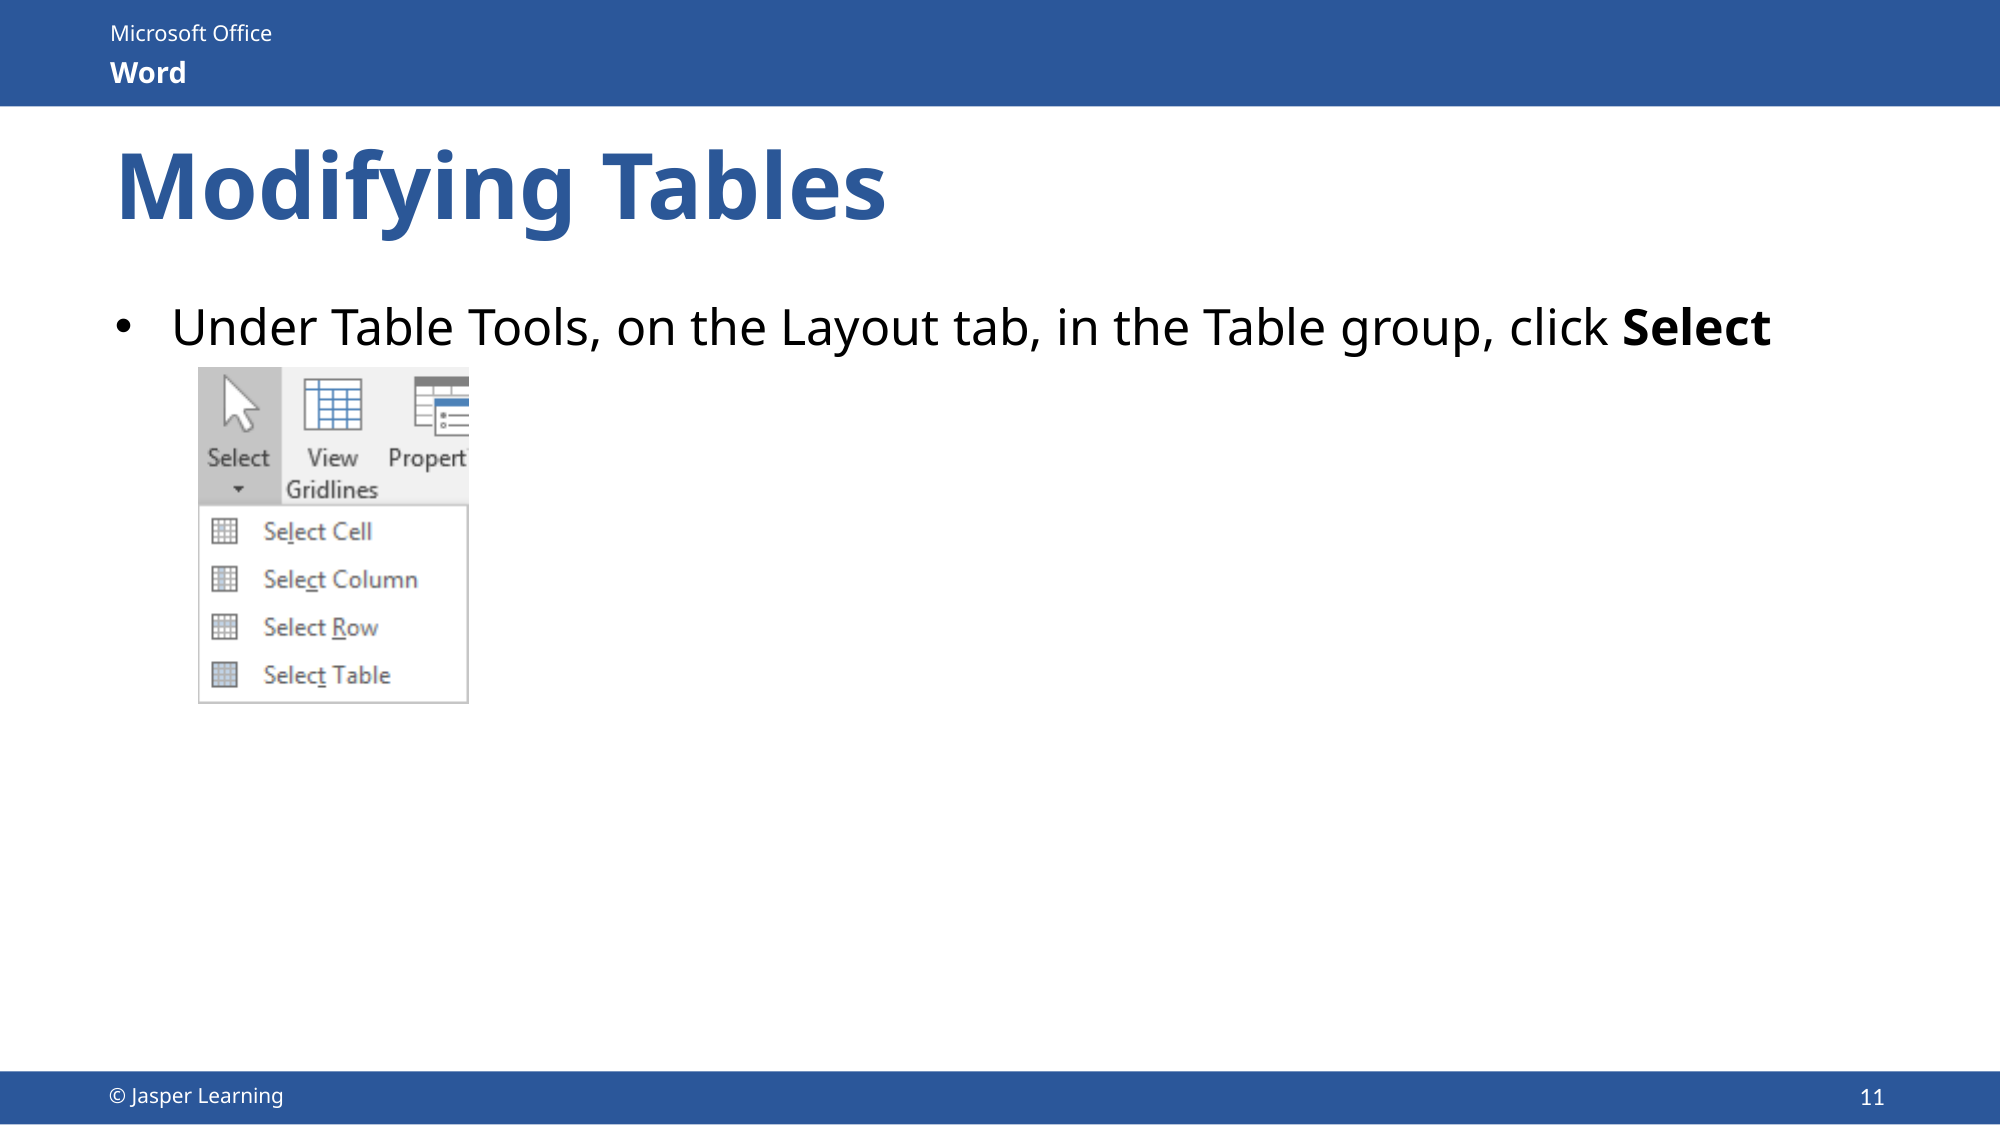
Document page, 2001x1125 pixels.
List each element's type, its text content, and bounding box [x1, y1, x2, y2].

footer © Jasper Learning [94, 1066, 769, 1125]
list Under Table Tools, on the Layout tab, in the Table group, click Select [99, 283, 1900, 1026]
title Modifying Tables [99, 118, 1866, 248]
slide_number 11 [1433, 1065, 1900, 1125]
picture [198, 366, 469, 705]
